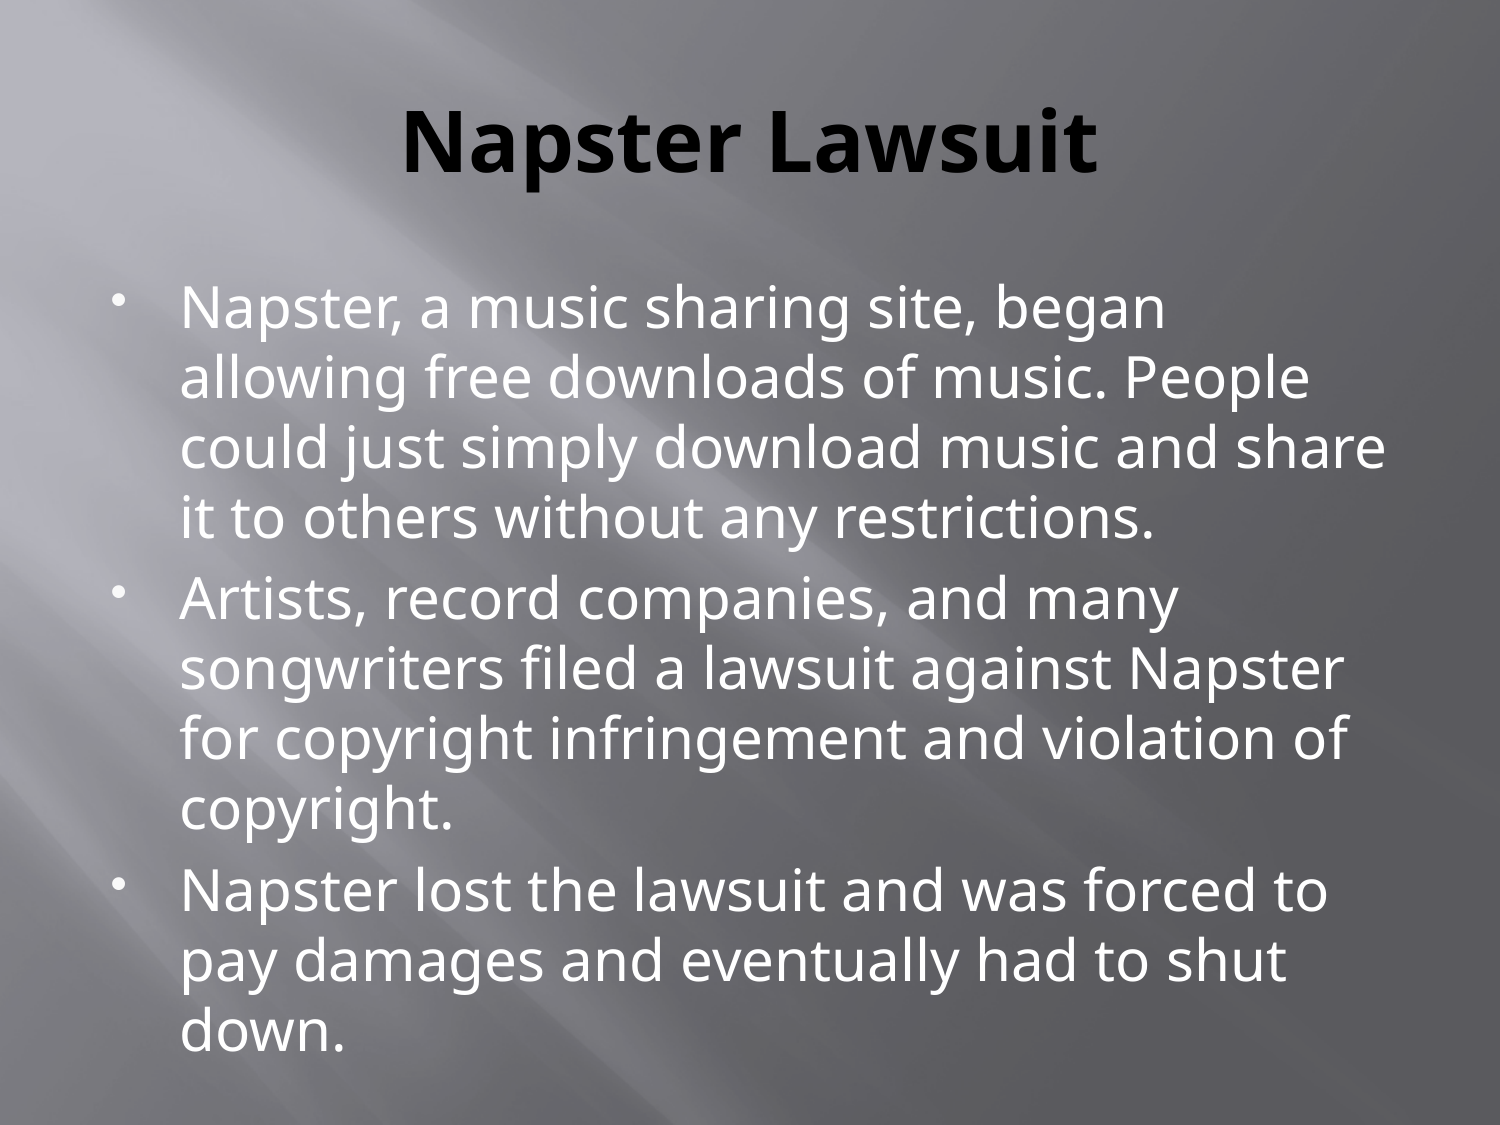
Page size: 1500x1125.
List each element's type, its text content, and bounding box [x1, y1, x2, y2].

title Napster Lawsuit [75, 45, 1425, 233]
list Napster, a music sharing site, began allowing free downloads of music. People could just simply download music and share it to others without any restrictions. Artists, record companies, and many songwriters filed a lawsuit against Napster for copyright infringement and violation of copyright. Napster lost the lawsuit and was forced to pay damages and eventually had to shut down. [75, 262, 1425, 1035]
